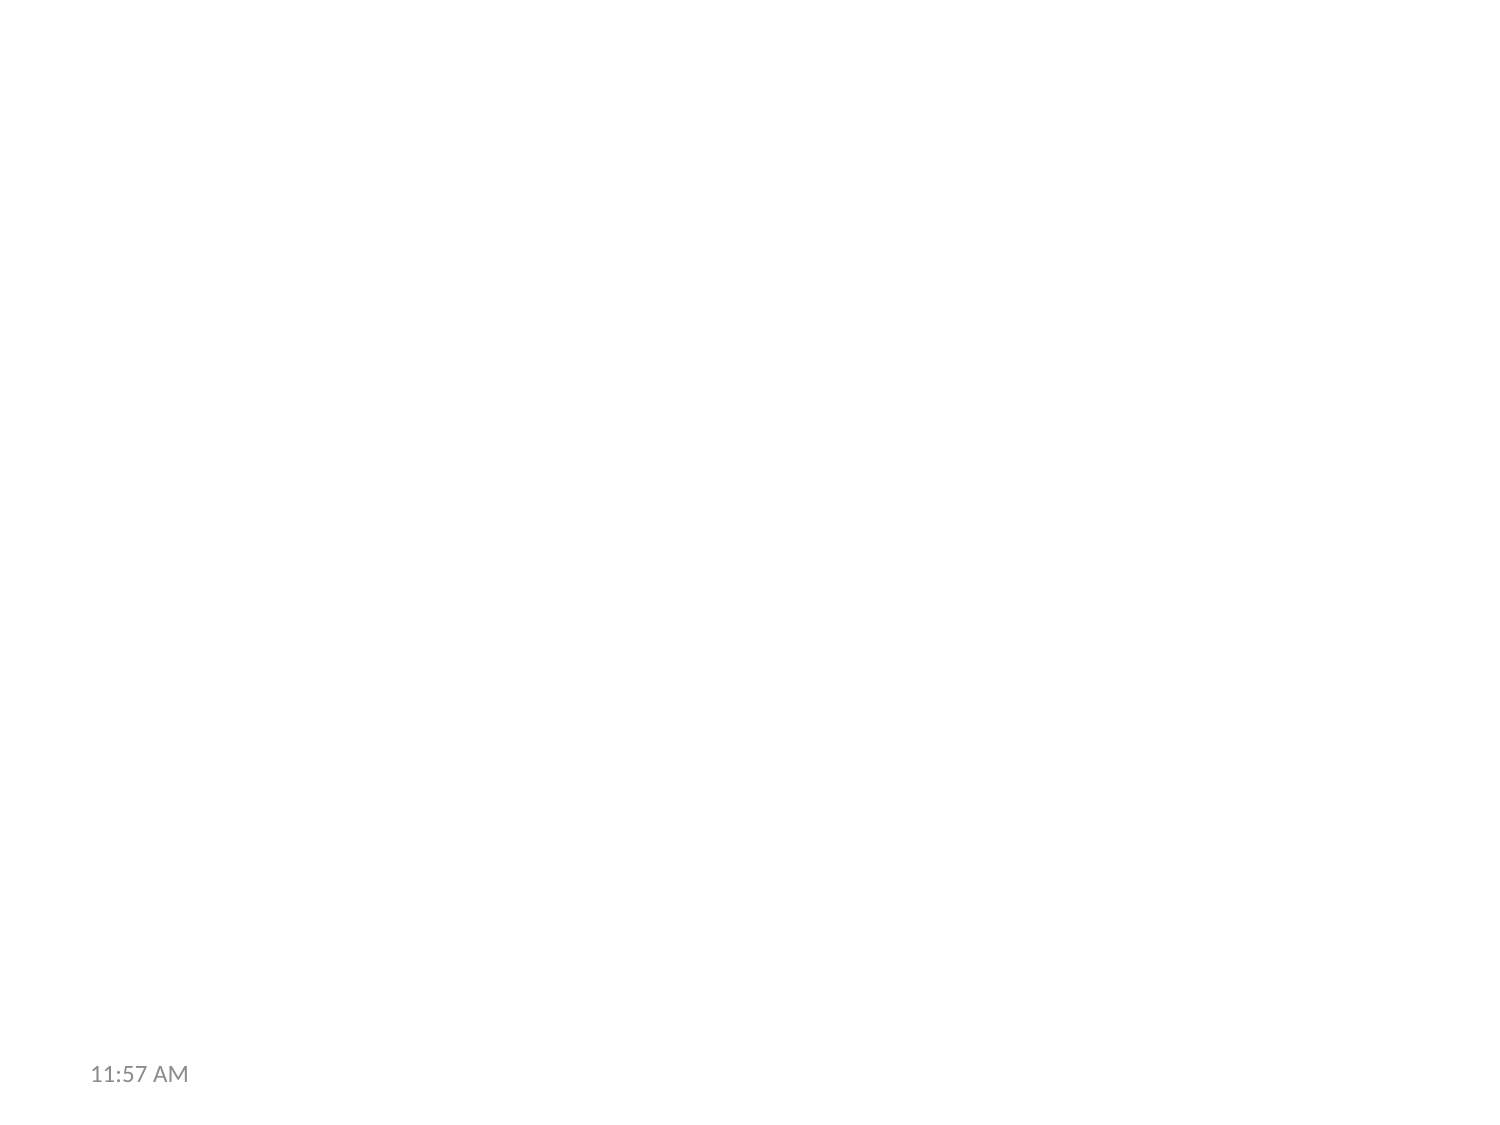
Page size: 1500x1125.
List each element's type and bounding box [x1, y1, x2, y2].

slide_number [75, 1042, 425, 1103]
